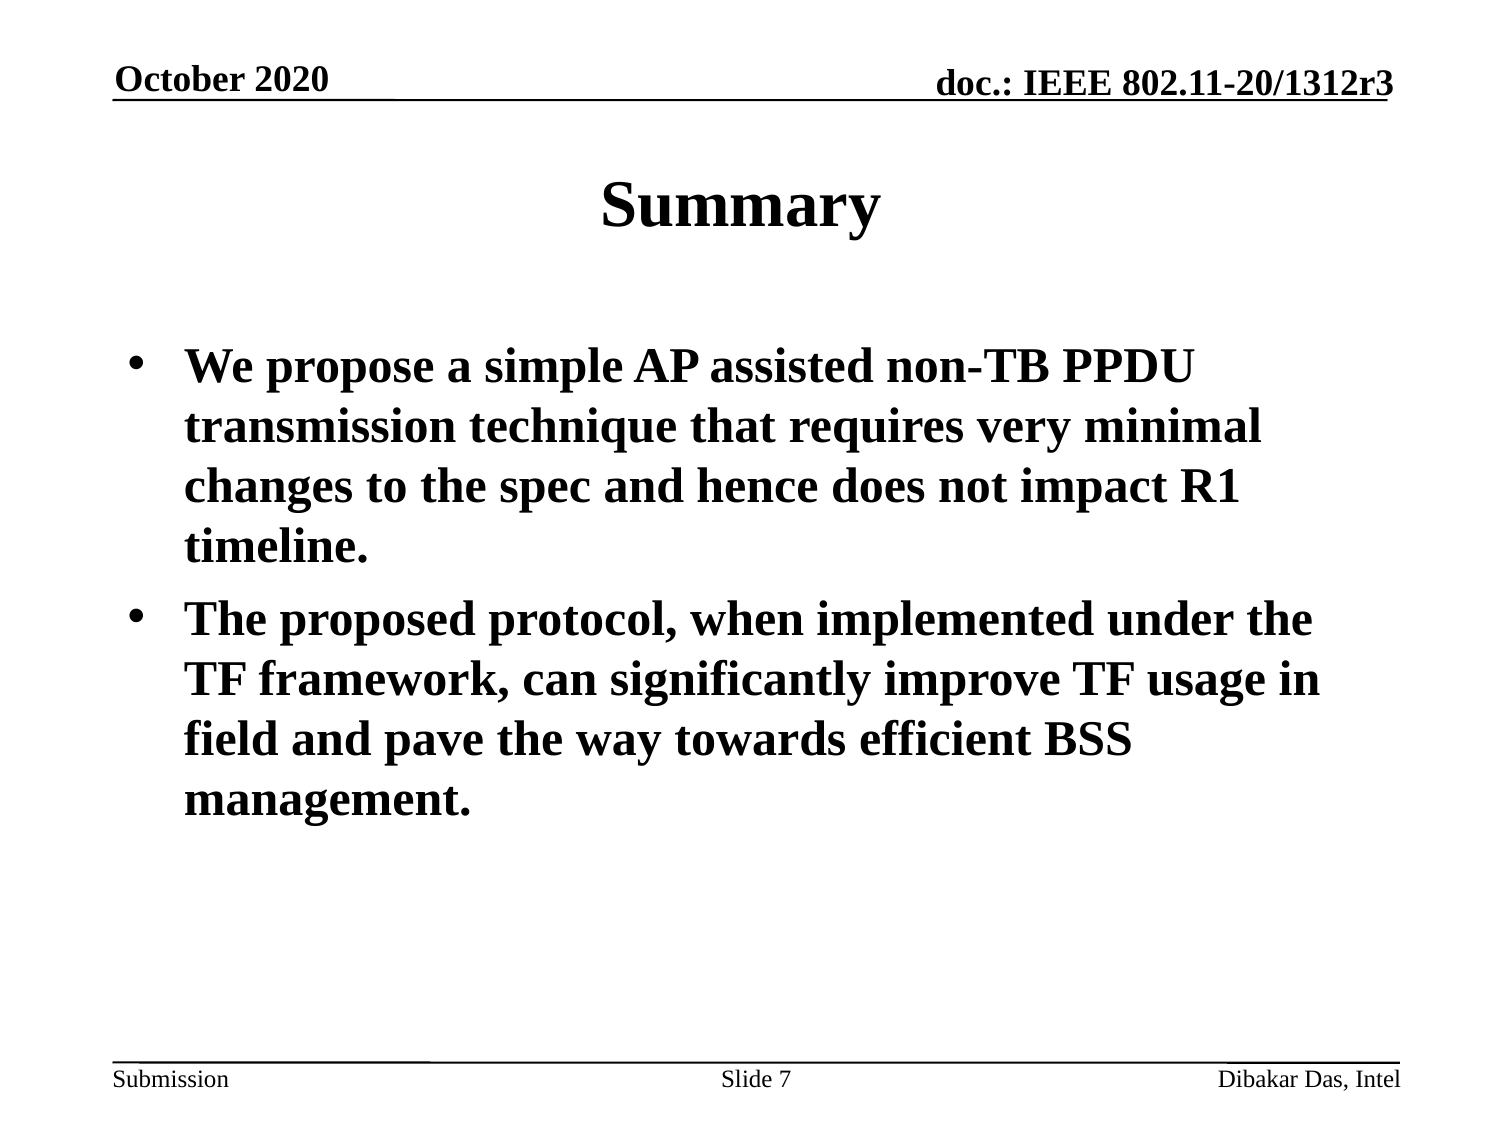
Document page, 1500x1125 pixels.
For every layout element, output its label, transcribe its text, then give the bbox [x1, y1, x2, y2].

title Summary [112, 112, 1388, 288]
footer Dibakar Das, Intel [878, 1061, 1402, 1093]
list We propose a simple AP assisted non-TB PPDU transmission technique that requires very minimal changes to the spec and hence does not impact R1 timeline. The proposed protocol, when implemented under the TF framework, can significantly improve TF usage in field and pave the way towards efficient BSS management. [112, 324, 1388, 1000]
slide_number Slide 7 [712, 1061, 800, 1123]
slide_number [114, 54, 423, 100]
